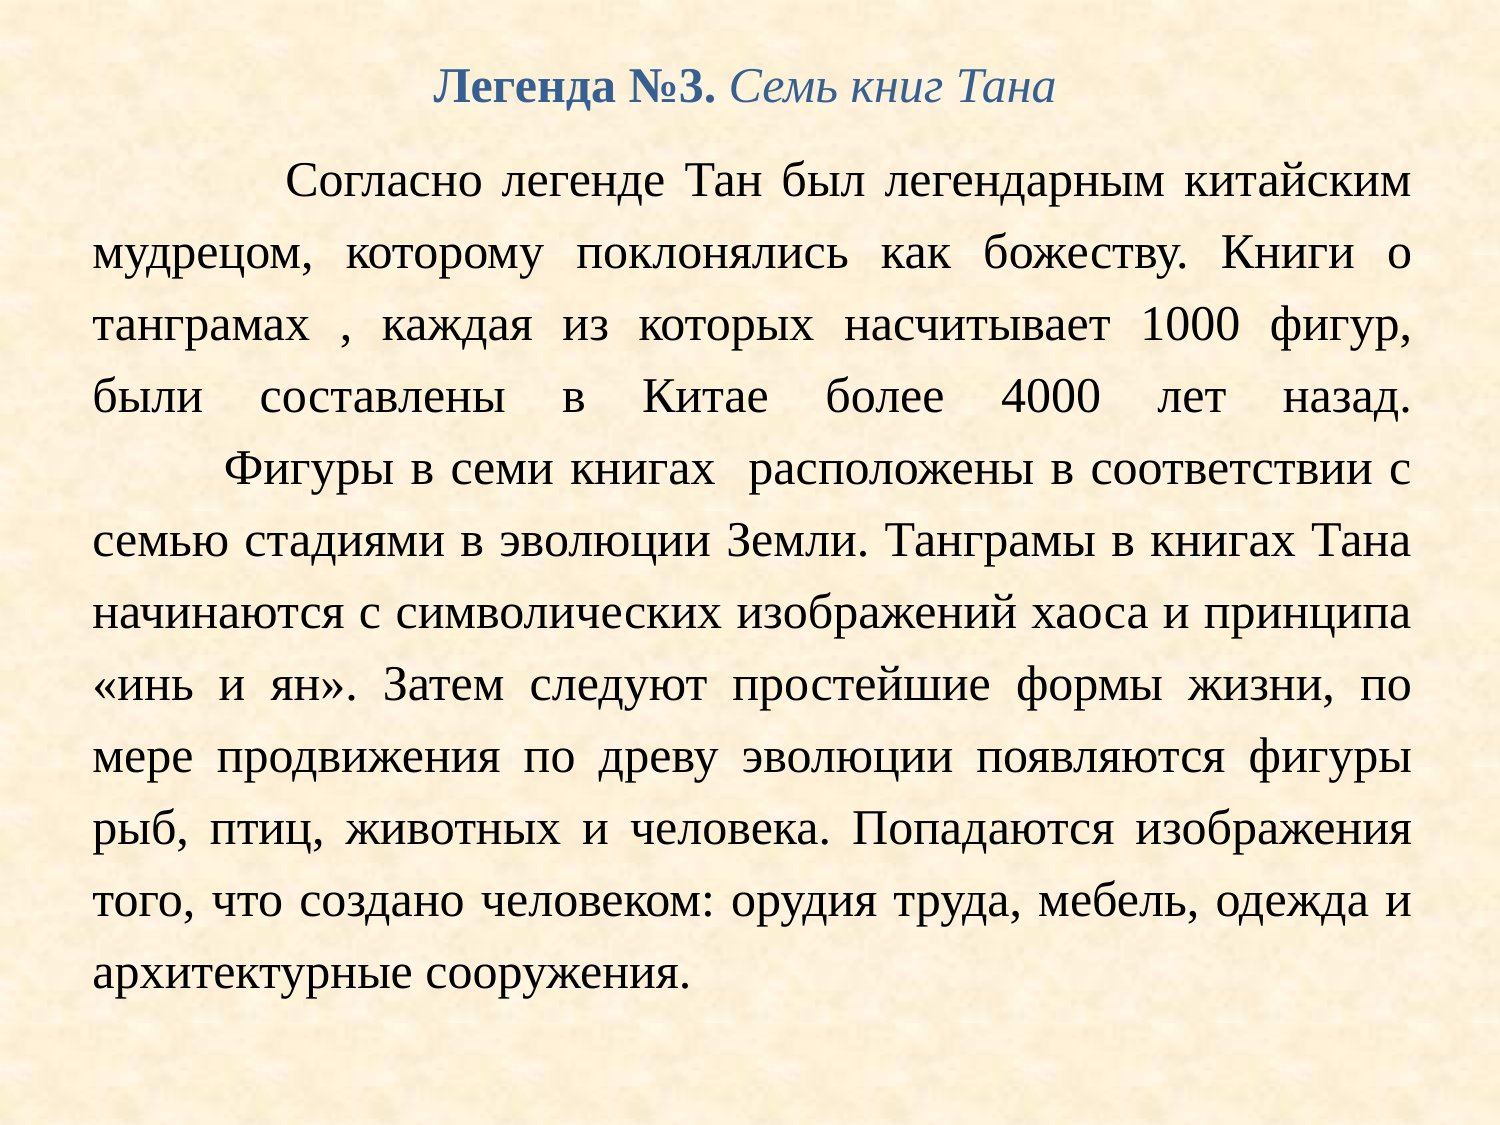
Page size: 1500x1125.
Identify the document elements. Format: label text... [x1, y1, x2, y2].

picture [0, 0, 1500, 1125]
text_box Легенда №3. Семь книг Тана [70, 42, 1421, 124]
text_box Согласно легенде Тан был легендарным китайским мудрецом, которому поклонялись как божеству. Книги о танграмах , каждая из которых насчитывает 1000 фигур, были составлены в Китае более 4000 лет назад. Фигуры в семи книгах расположены в соответствии с семью стадиями в эволюции Земли. Танграмы в книгах Тана начинаются с символических изображений хаоса и принципа «инь и ян». Затем следуют простейшие формы жизни, по мере продвижения по древу эволюции появляются фигуры рыб, птиц, животных и человека. Попадаются изображения того, что создано человеком: орудия труда, мебель, одежда и архитектурные сооружения. [77, 126, 1428, 1071]
